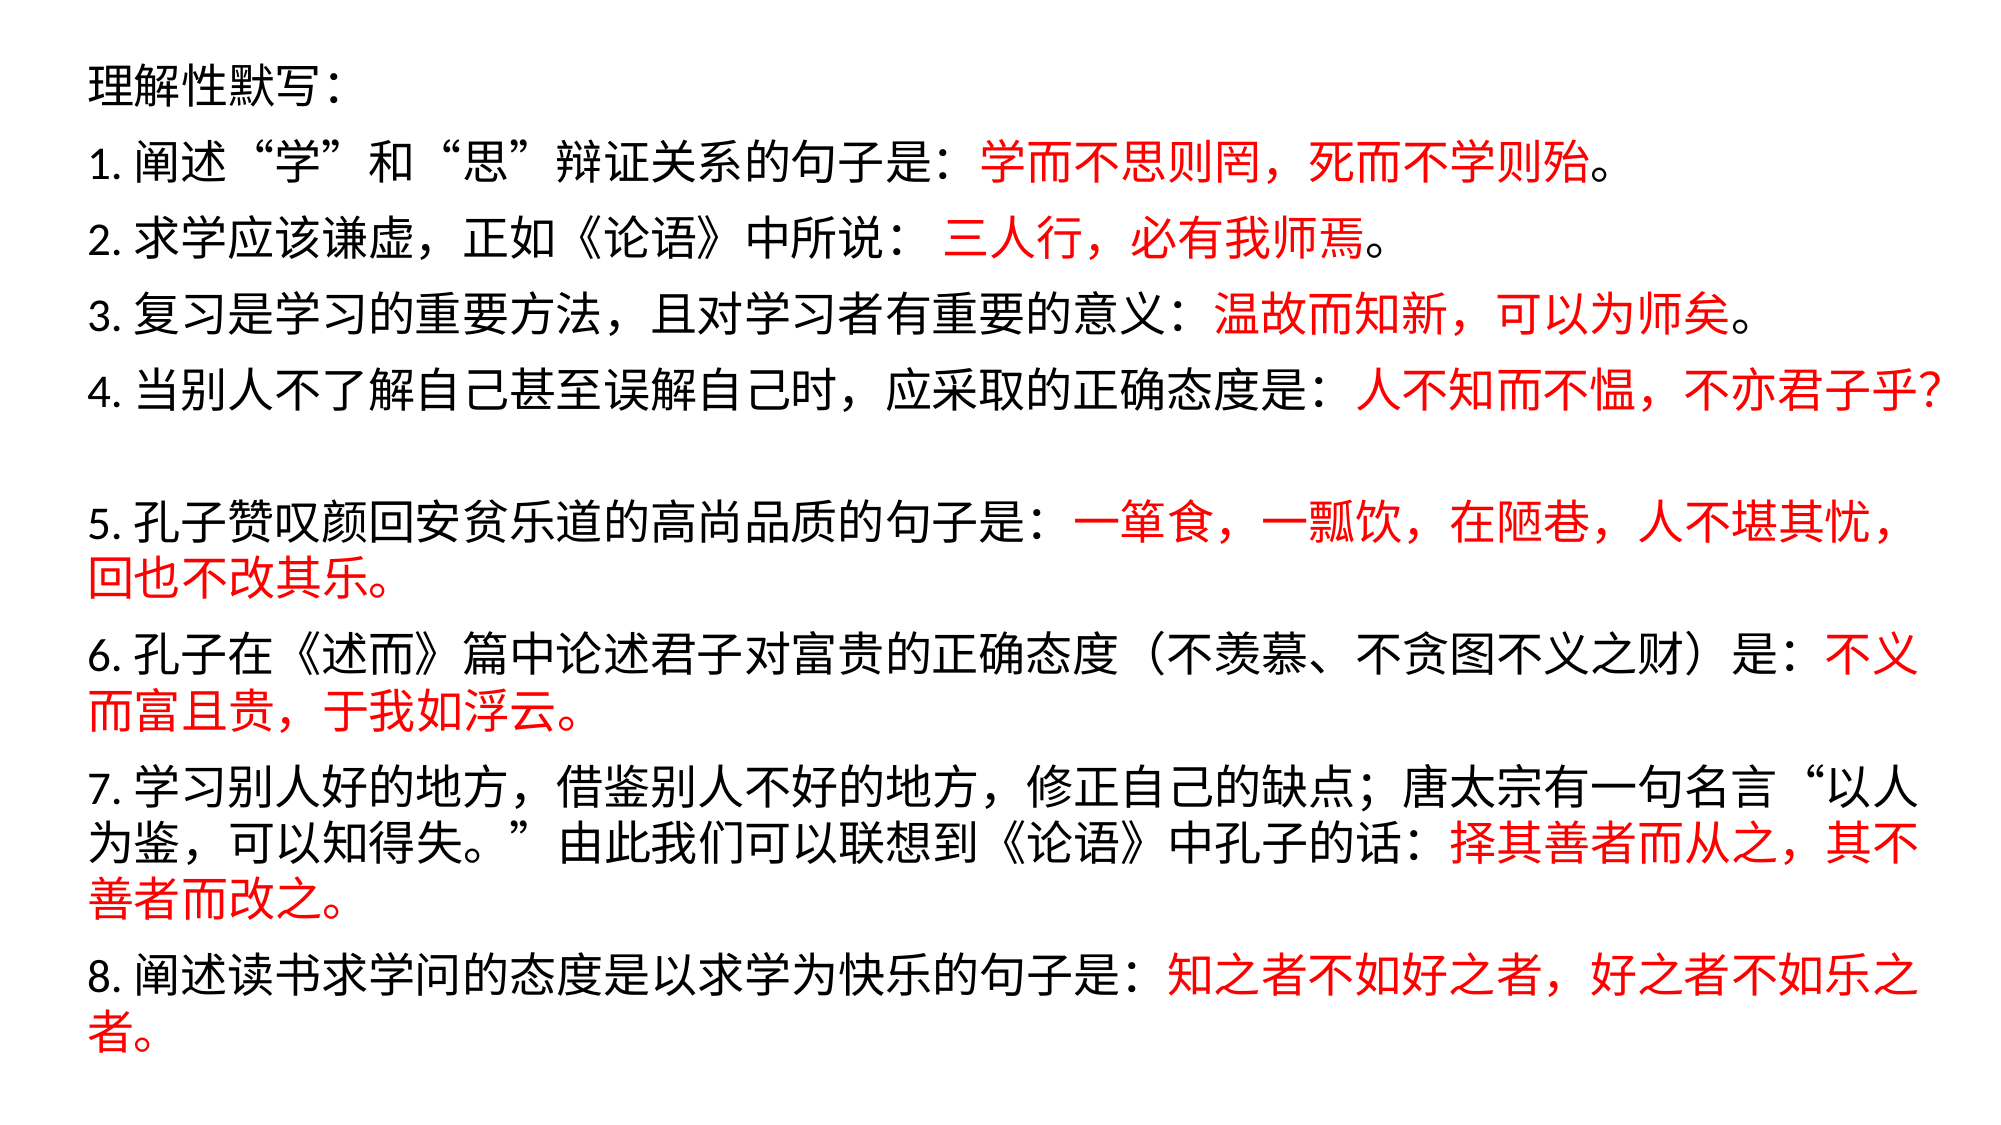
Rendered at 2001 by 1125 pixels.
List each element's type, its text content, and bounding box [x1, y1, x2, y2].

list 理解性默写： 1.阐述“学”和“思”辩证关系的句子是：学而不思则罔，死而不学则殆。 2.求学应该谦虚，正如《论语》中所说： 三人行，必有我师焉。 3.复习是学习的重要方法，且对学习者有重要的意义：温故而知新，可以为师矣。 4.当别人不了解自己甚至误解自己时，应采取的正确态度是：人不知而不愠，不亦君子乎？ 5.孔子赞叹颜回安贫乐道的高尚品质的句子是：一箪食，一瓢饮，在陋巷，人不堪其忧，回也不改其乐。 6.孔子在《述而》篇中论述君子对富贵的正确态度（不羡慕、不贪图不义之财）是：不义而富且贵，于我如浮云。 7.学习别人好的地方，借鉴别人不好的地方，修正自己的缺点；唐太宗有一句名言“以人为鉴，可以知得失。”由此我们可以联想到《论语》中孔子的话：择其善者而从之，其不善者而改之。 8.阐述读书求学问的态度是以求学为快乐的句子是：知之者不如好之者，好之者不如乐之者。 [71, 48, 1947, 1076]
